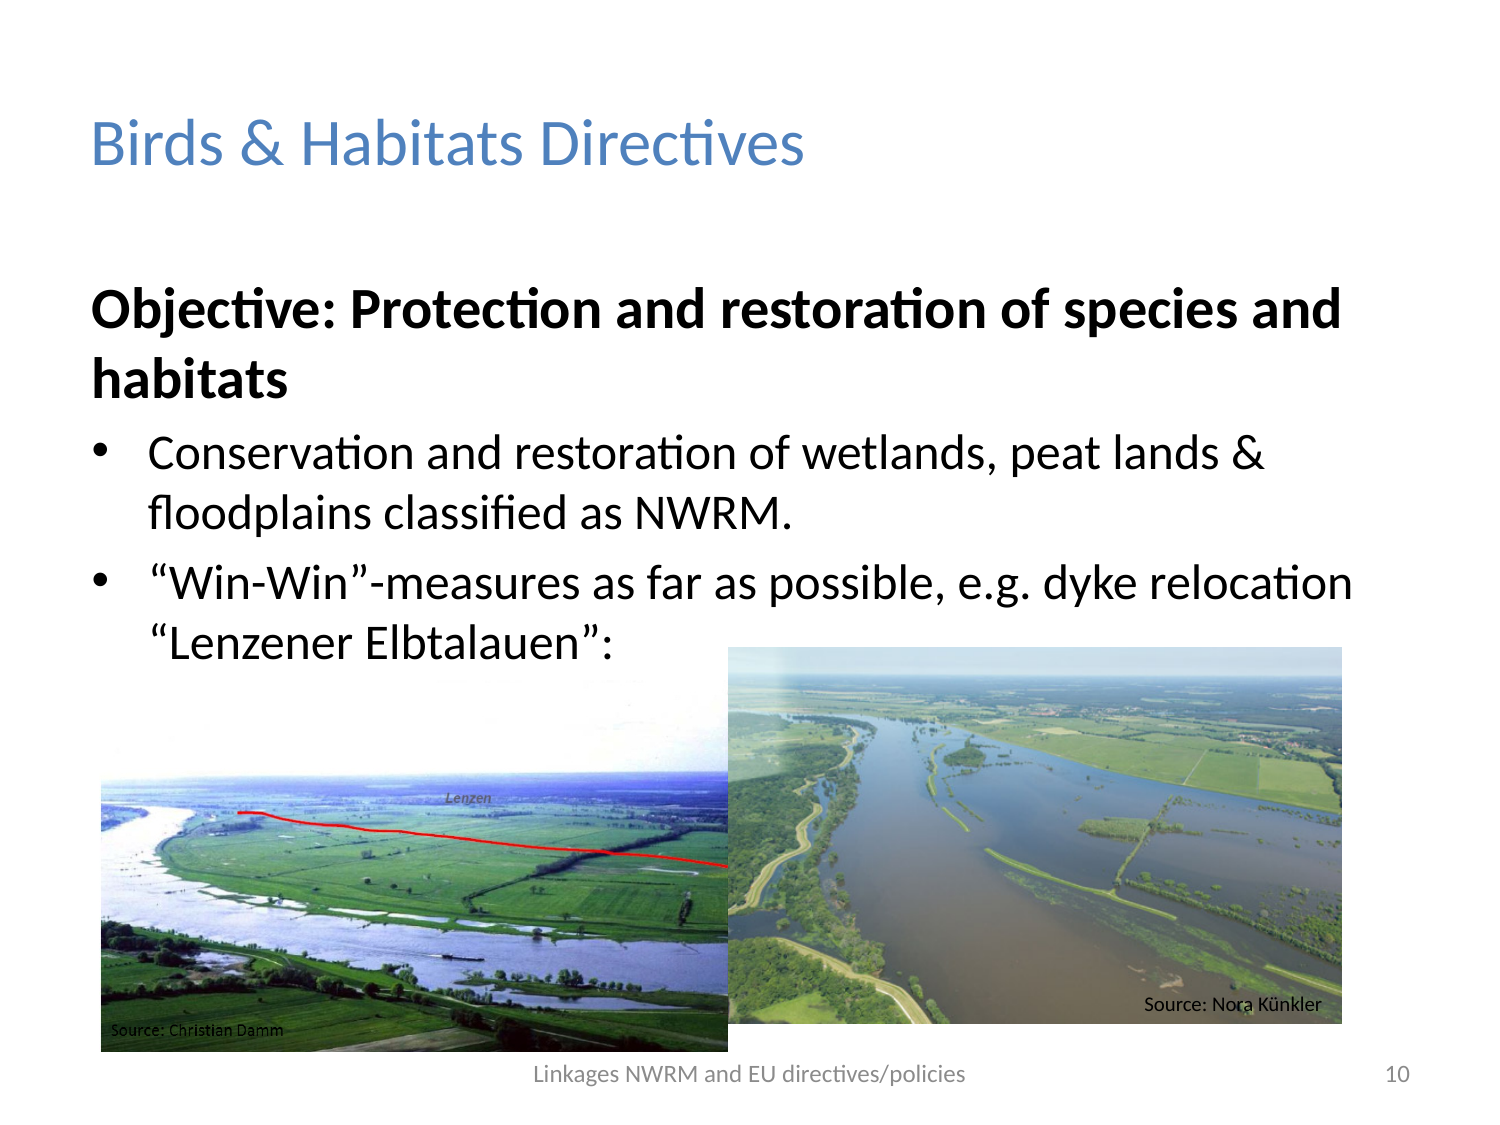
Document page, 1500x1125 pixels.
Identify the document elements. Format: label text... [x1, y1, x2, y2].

list Objective: Protection and restoration of species and habitats Conservation and restoration of wetlands, peat lands & floodplains classified as NWRM. “Win-Win”-measures as far as possible, e.g. dyke relocation “Lenzener Elbtalauen”: [76, 262, 1427, 1005]
slide_number 10 [1074, 1042, 1425, 1103]
footer Linkages NWRM and EU directives/policies [512, 1042, 988, 1103]
picture [99, 647, 1342, 1052]
title Birds & Habitats Directives [75, 45, 1425, 233]
